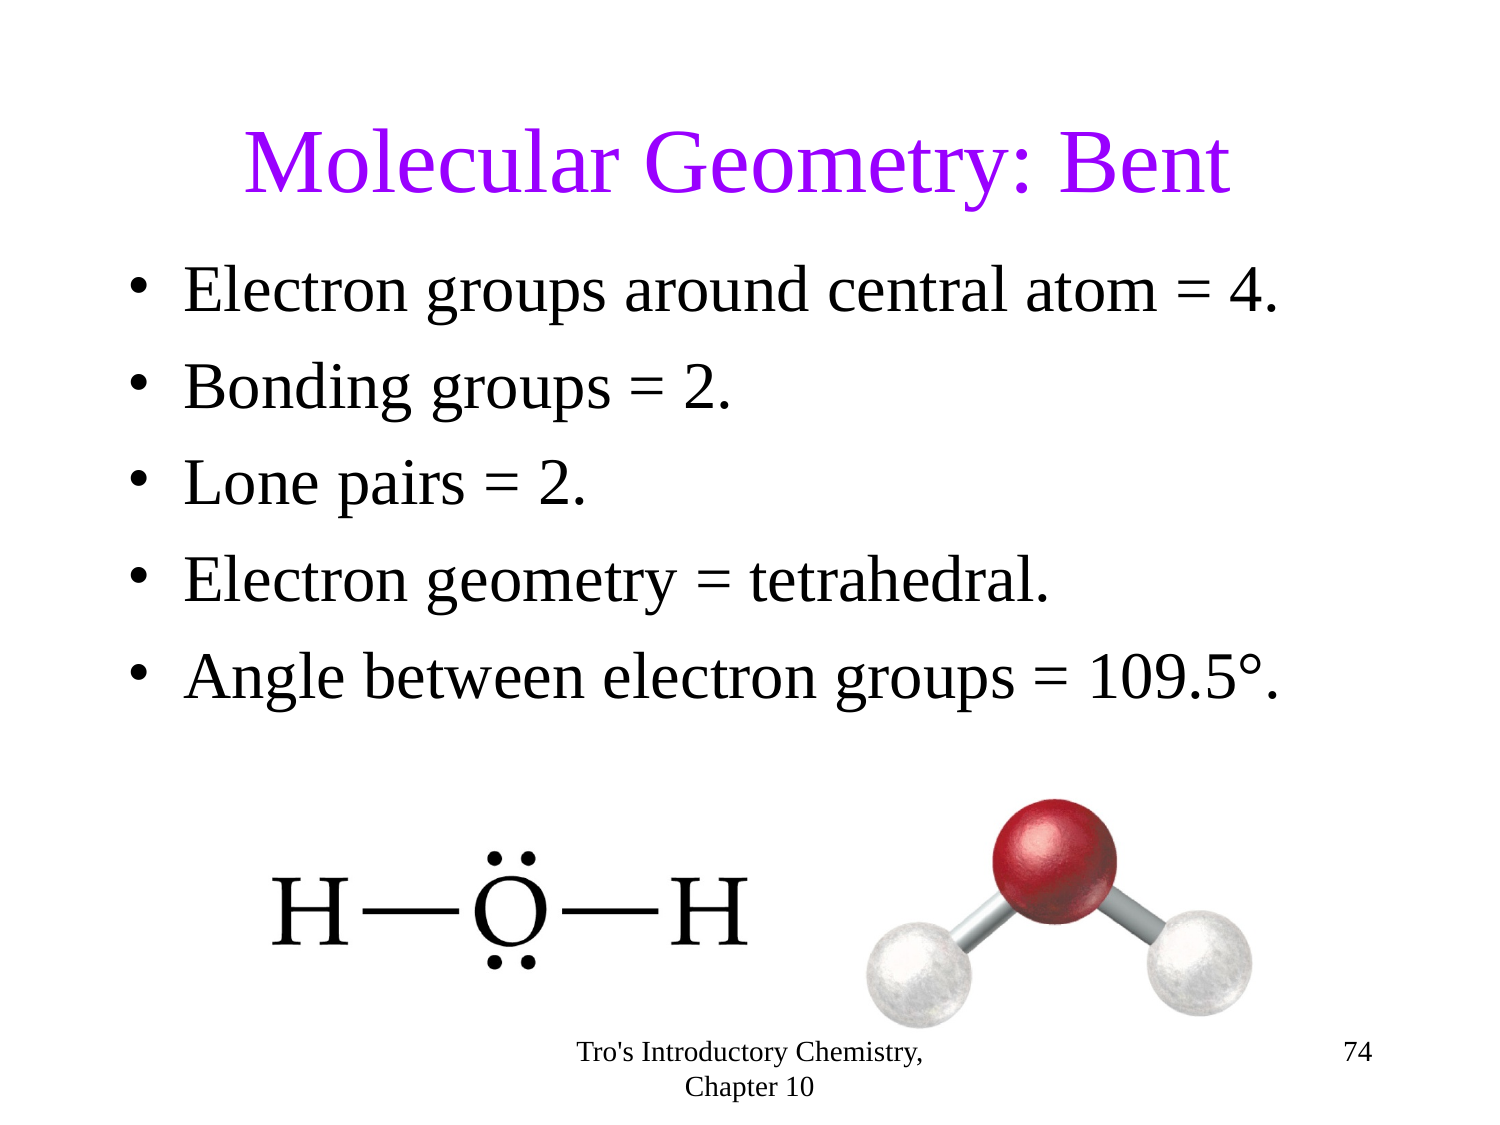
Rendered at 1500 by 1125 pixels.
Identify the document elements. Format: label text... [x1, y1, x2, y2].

text_box Molecular Geometry: Bent [0, 62, 1500, 250]
text_box Tro's Introductory Chemistry, Chapter 10 [512, 1047, 988, 1100]
text_box Electron groups around central atom = 4. Bonding groups = 2. Lone pairs = 2. Electron geometry = tetrahedral. Angle between electron groups = 109.5°. [112, 237, 1388, 750]
text_box <number> [1074, 1024, 1388, 1100]
picture [262, 787, 1264, 1038]
